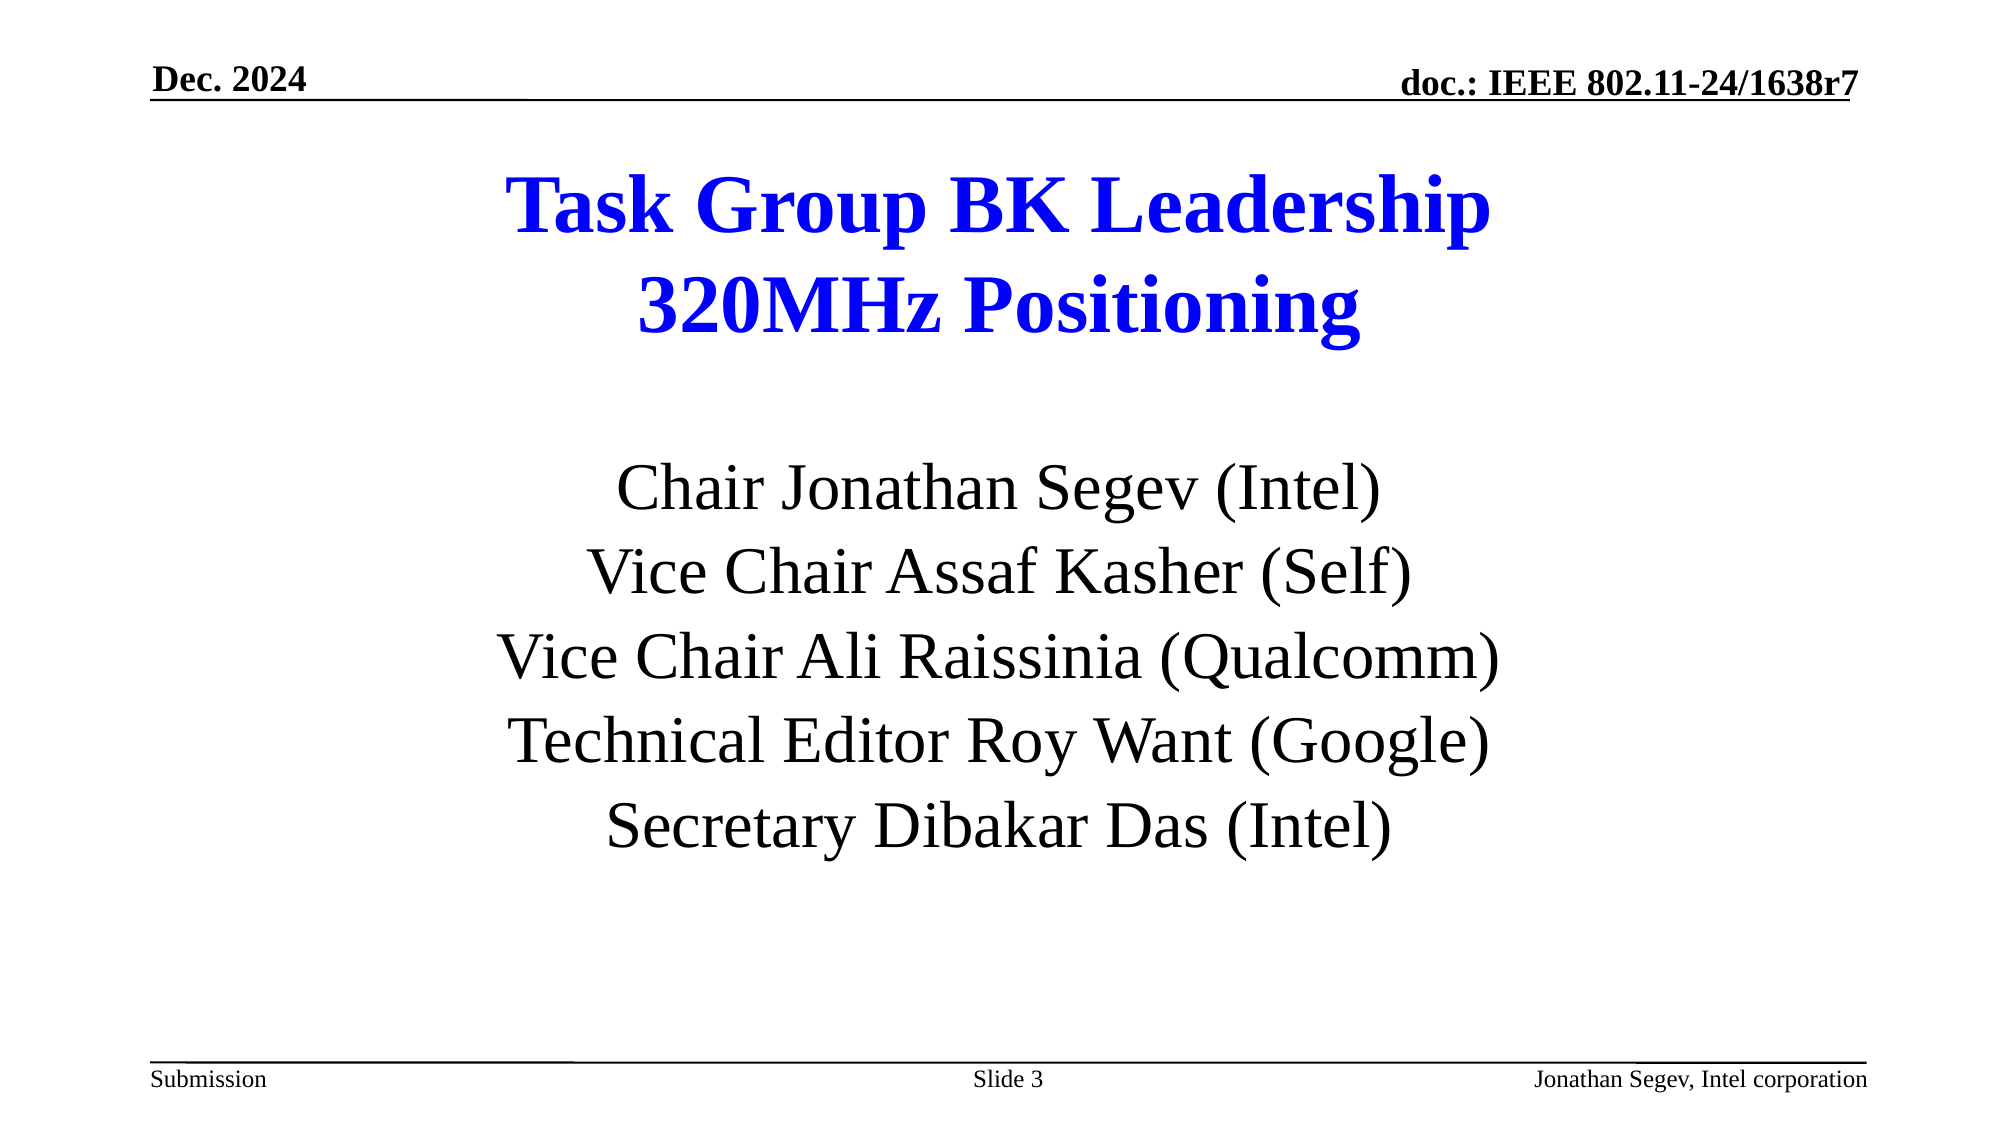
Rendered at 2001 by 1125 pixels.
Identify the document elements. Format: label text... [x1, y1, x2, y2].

list Chair Jonathan Segev (Intel) Vice Chair Assaf Kasher (Self) Vice Chair Ali Raissinia (Qualcomm) Technical Editor Roy Want (Google) Secretary Dibakar Das (Intel) [149, 444, 1850, 1000]
title Task Group BK Leadership 320MHz Positioning [149, 112, 1850, 386]
slide_number Slide 3 [950, 1061, 1067, 1123]
footer Jonathan Segev, Intel corporation [1171, 1061, 1869, 1093]
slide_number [152, 54, 563, 100]
